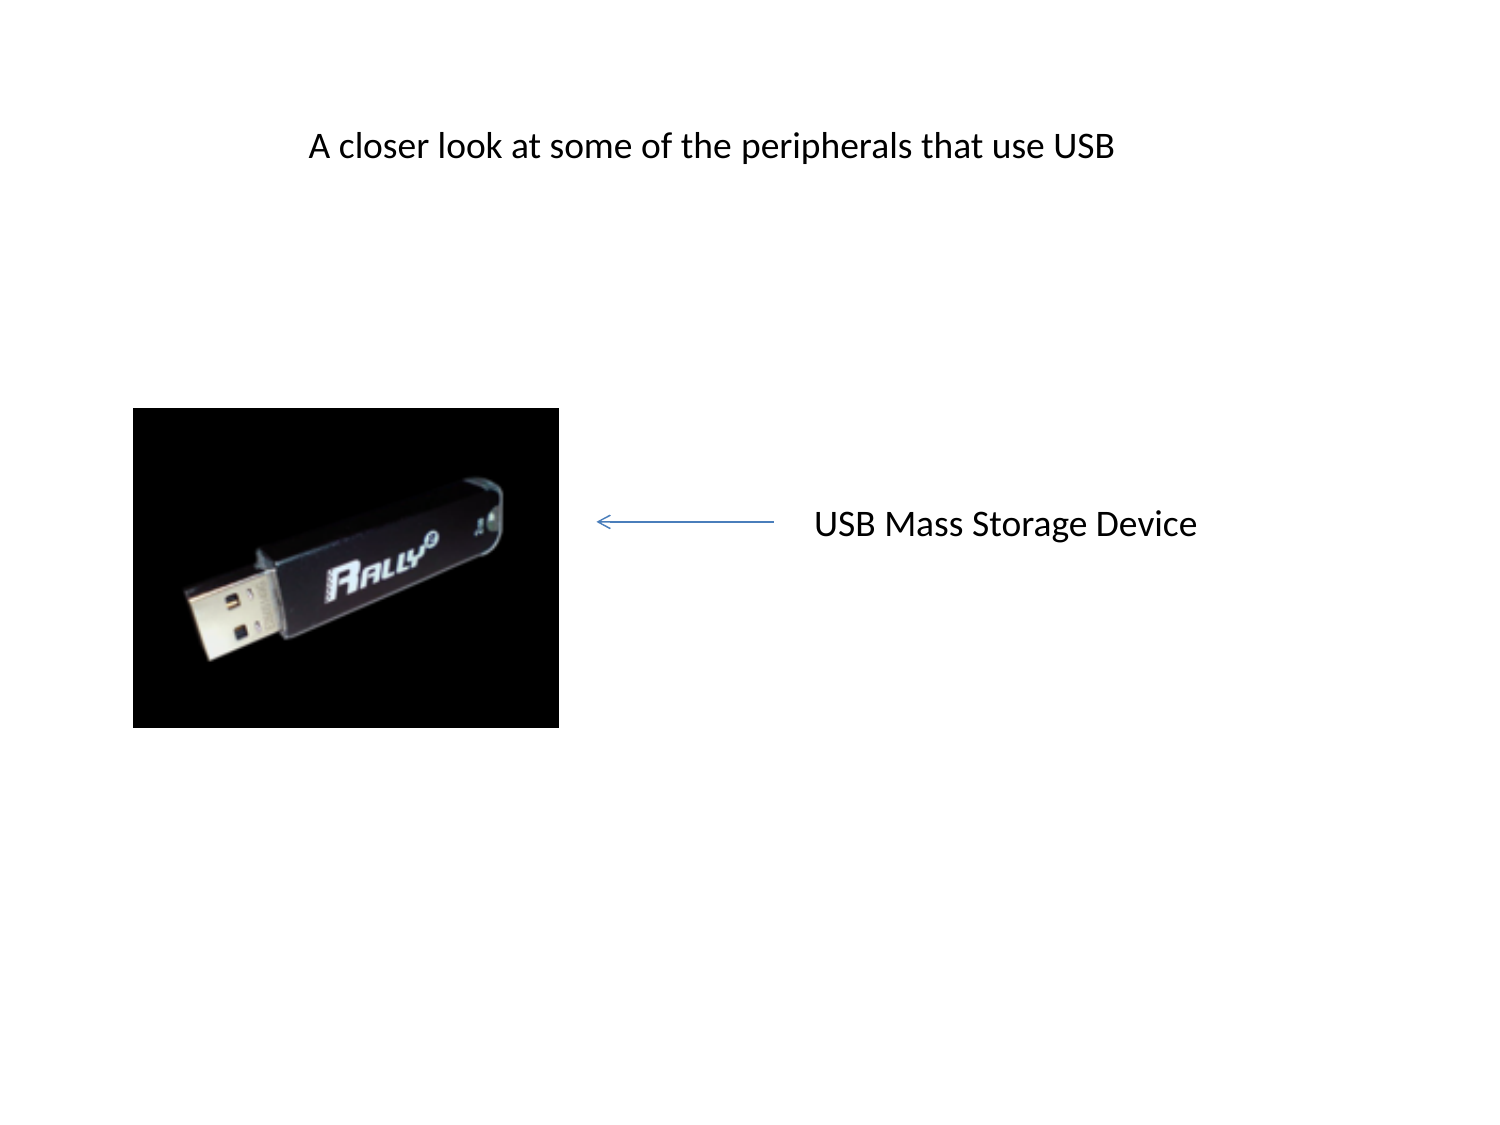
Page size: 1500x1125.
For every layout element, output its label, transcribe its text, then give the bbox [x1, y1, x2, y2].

text_box A closer look at some of the peripherals that use USB [293, 113, 1131, 174]
text_box USB Mass Storage Device [799, 491, 1213, 552]
picture [132, 408, 559, 729]
